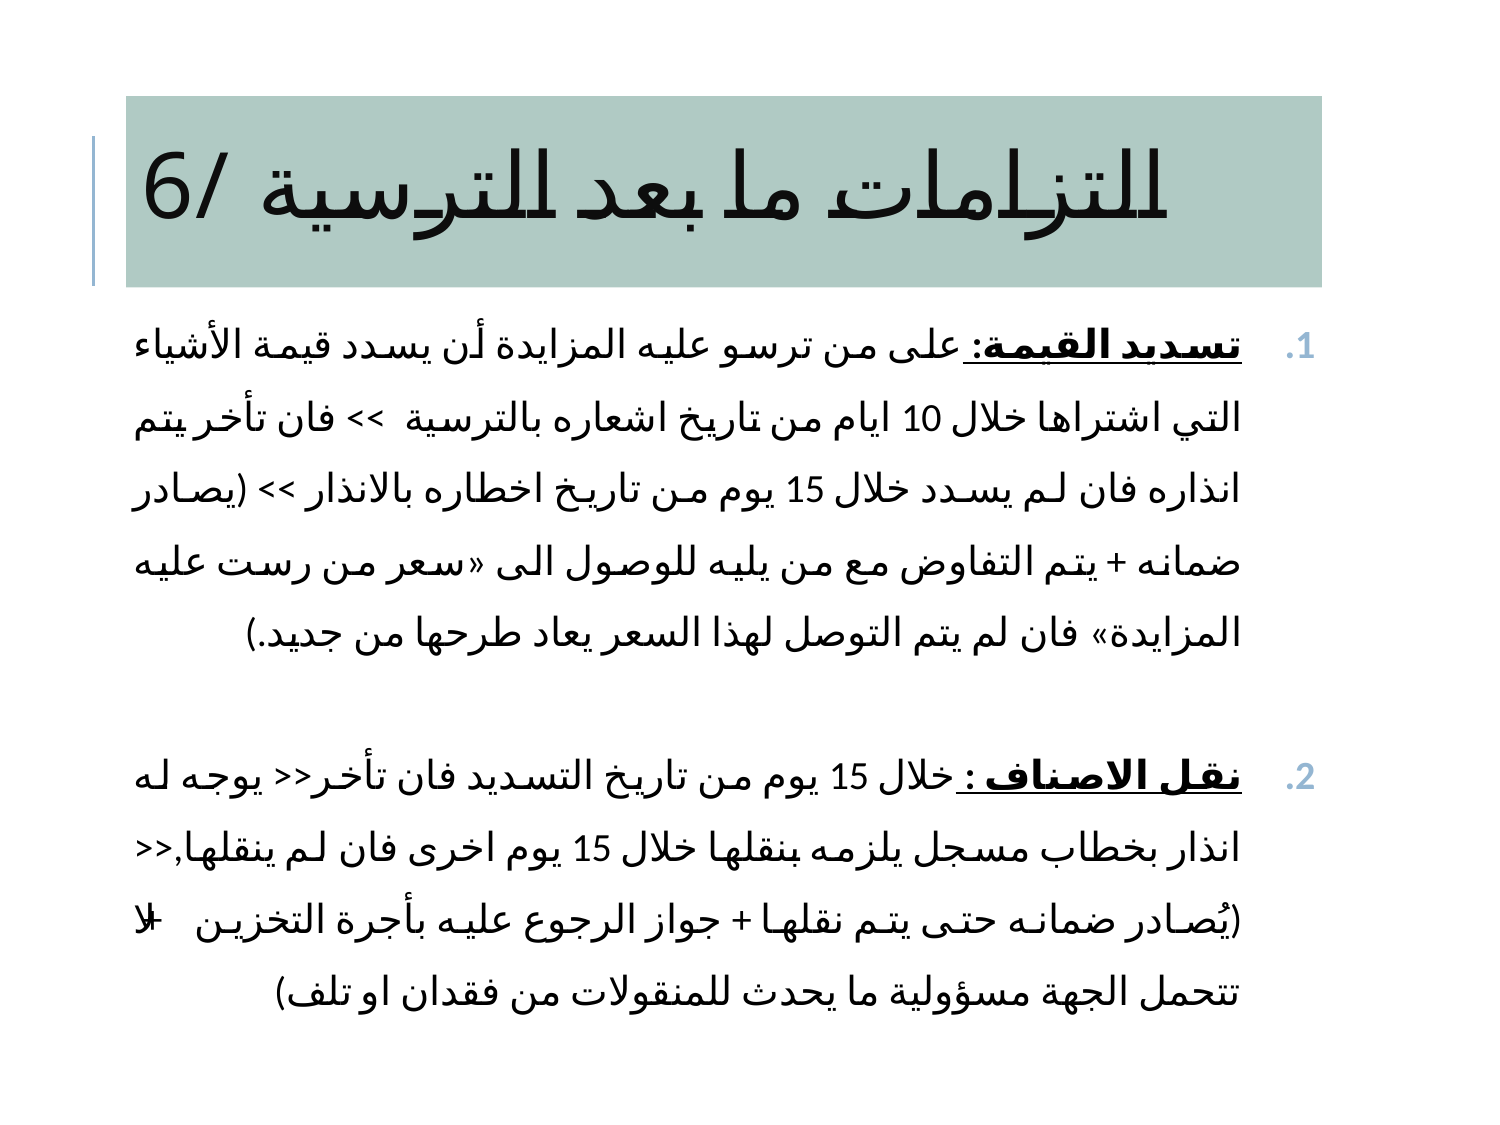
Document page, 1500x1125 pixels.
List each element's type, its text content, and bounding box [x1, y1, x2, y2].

title 6/ التزامات ما بعد الترسية [126, 96, 1322, 287]
list تسديد القيمة: على من ترسو عليه المزايدة أن يسدد قيمة الأشياء التي اشتراها خلال 10 ايام من تاريخ اشعاره بالترسية >> فان تأخر يتم انذاره فان لم يسدد خلال 15 يوم من تاريخ اخطاره بالانذار >> (يصادر ضمانه + يتم التفاوض مع من يليه للوصول الى «سعر من رست عليه المزايدة» فان لم يتم التوصل لهذا السعر يعاد طرحها من جديد.) نقل الاصناف : خلال 15 يوم من تاريخ التسديد فان تأخر<< يوجه له انذار بخطاب مسجل يلزمه بنقلها خلال 15 يوم اخرى فان لم ينقلها,<< (يُصادر ضمانه حتى يتم نقلها + جواز الرجوع عليه بأجرة التخزين + لا تتحمل الجهة مسؤولية ما يحدث للمنقولات من فقدان او تلف) [126, 287, 1322, 1035]
